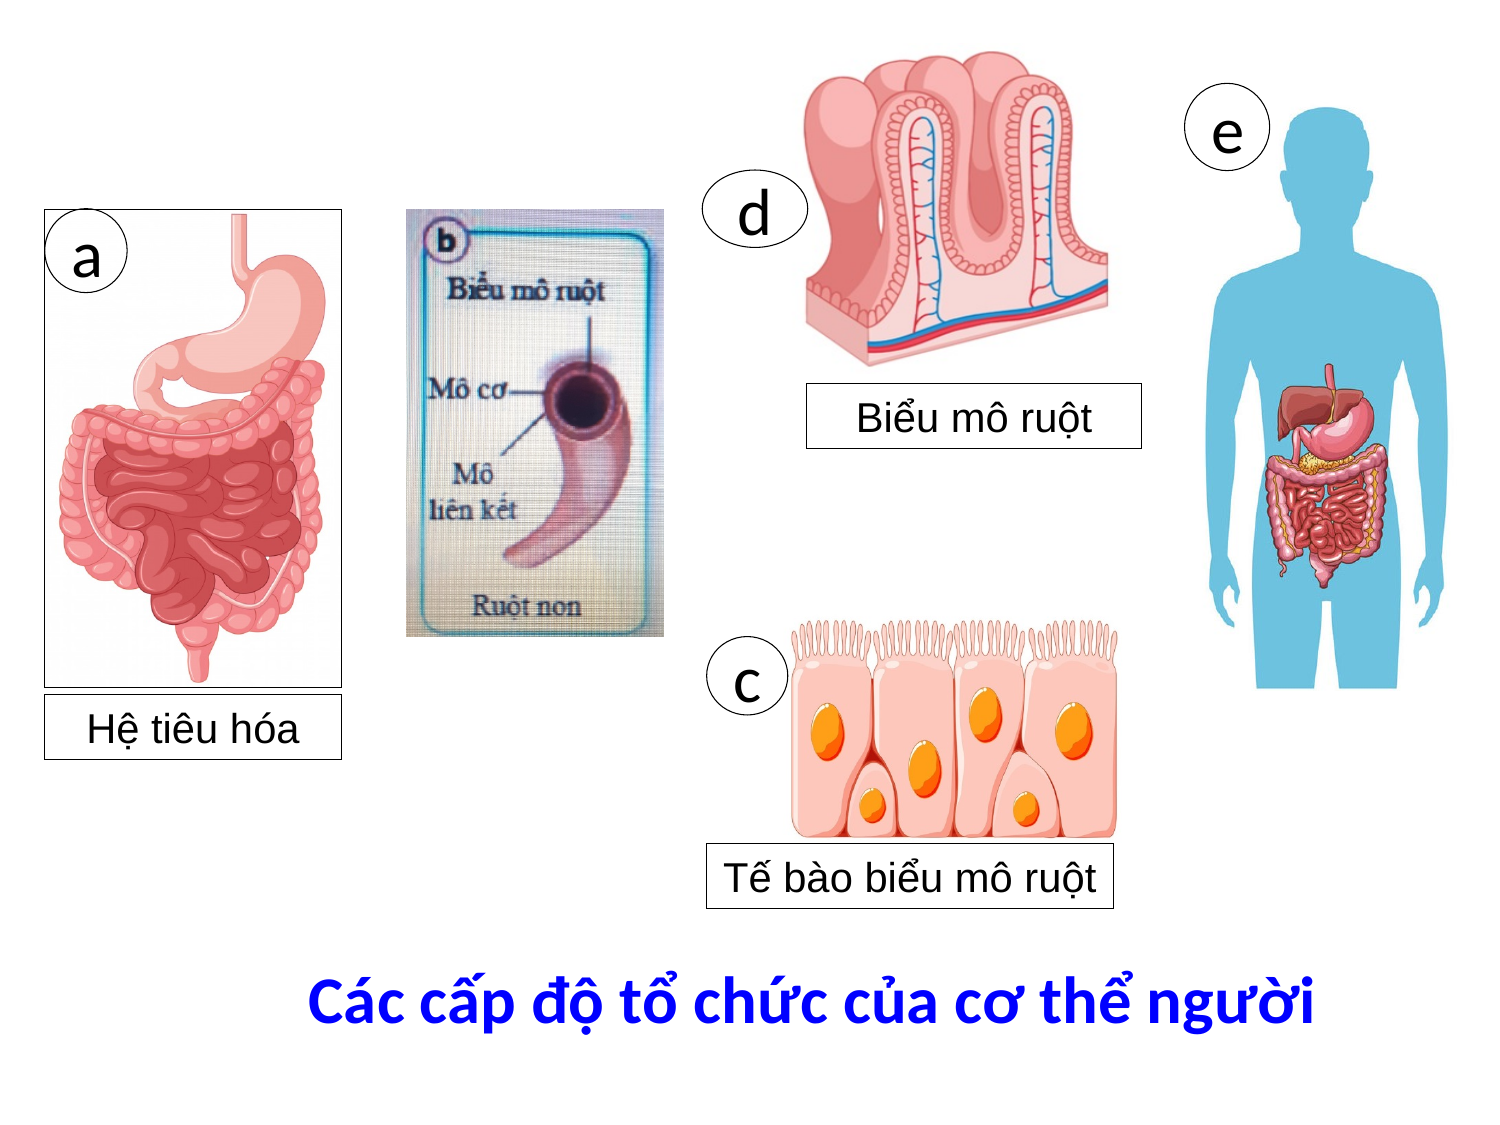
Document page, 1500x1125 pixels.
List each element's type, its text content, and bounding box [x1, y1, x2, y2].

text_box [701, 43, 1142, 443]
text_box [1184, 81, 1460, 691]
text_box Các cấp độ tổ chức của cơ thể người [175, 949, 1451, 1045]
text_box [706, 607, 1128, 903]
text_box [44, 208, 342, 756]
picture [405, 208, 664, 637]
